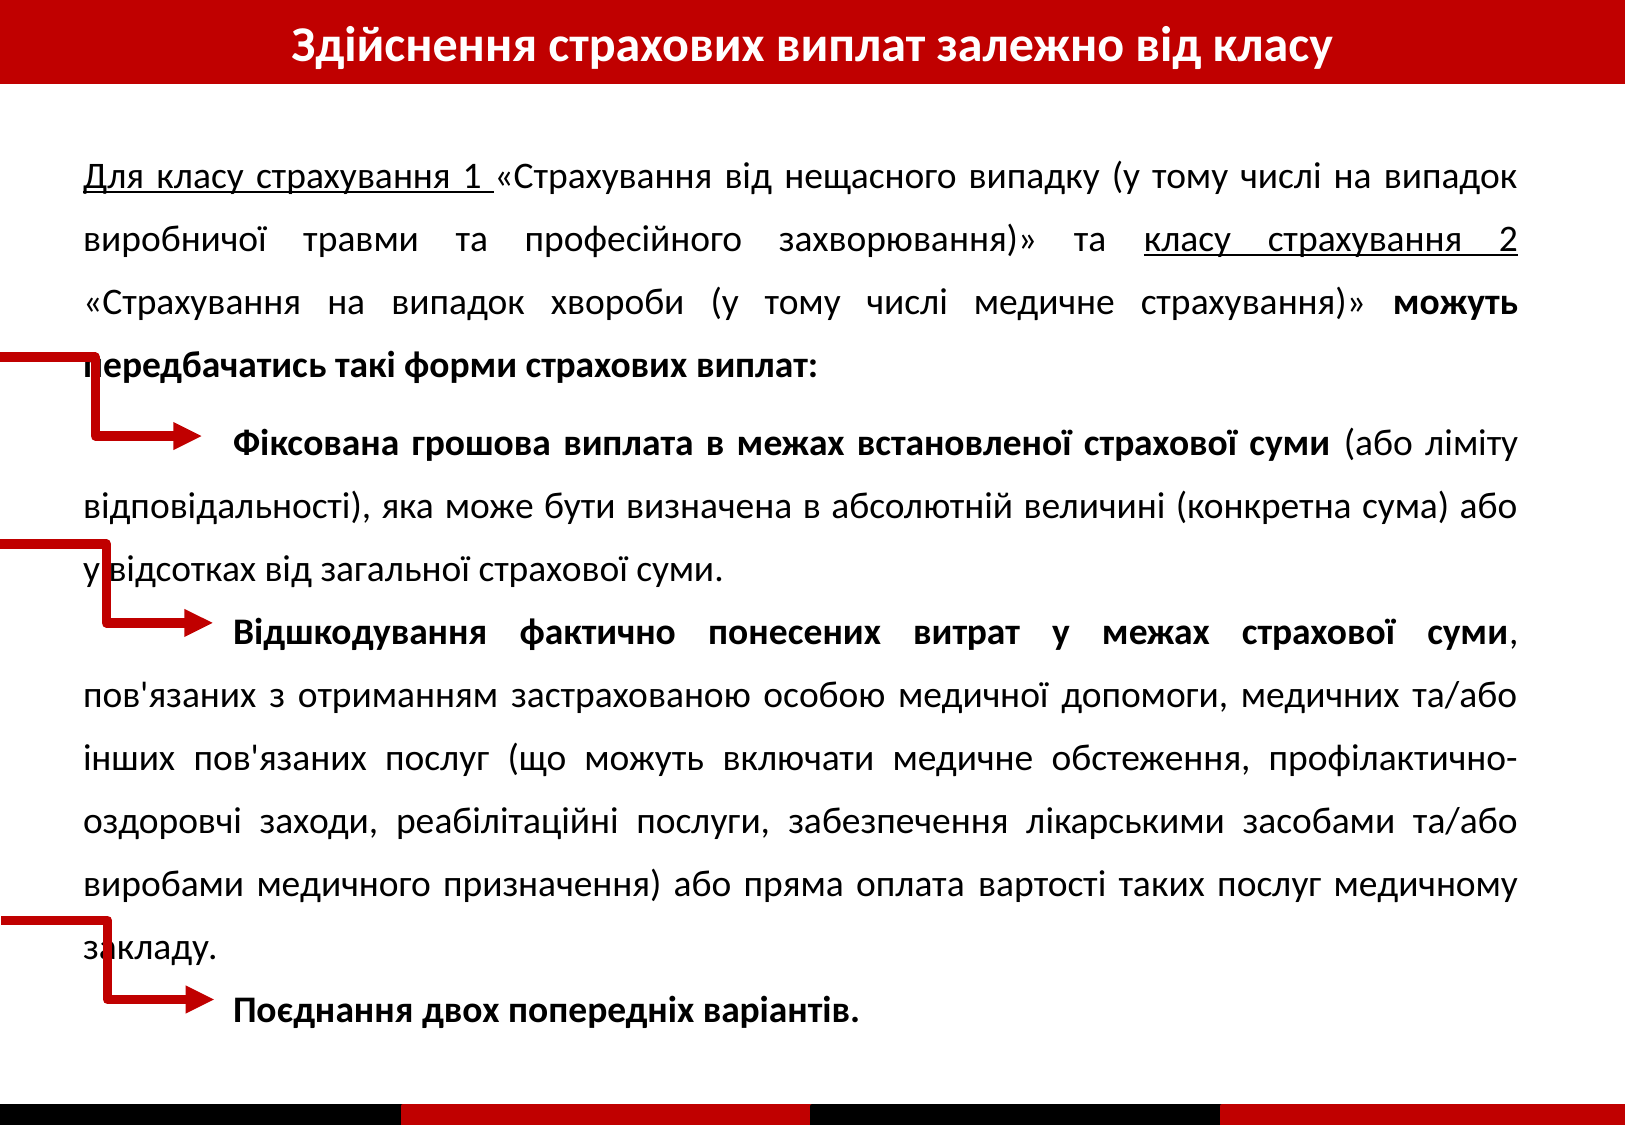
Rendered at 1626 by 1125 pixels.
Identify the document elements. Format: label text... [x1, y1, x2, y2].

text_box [0, 356, 202, 437]
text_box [0, 1105, 1625, 1125]
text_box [0, 543, 213, 624]
text_box Фіксована грошова виплата в межах встановленої страхової суми (або ліміту відповідальності), яка може бути визначена в абсолютній величині (конкретна сума) або у відсотках від загальної страхової суми. Відшкодування фактично понесених витрат у межах страхової суми, пов'язаних з отриманням застрахованою особою медичної допомоги, медичних та/або інших пов'язаних послуг (що можуть включати медичне обстеження, профілактично-оздоровчі заходи, реабілітаційні послуги, забезпечення лікарськими засобами та/або виробами медичного призначення) або пряма оплата вартості таких послуг медичному закладу. Поєднання двох попередніх варіантів. [68, 393, 1534, 1038]
text_box Здійснення страхових виплат залежно від класу [0, 0, 1625, 84]
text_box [0, 920, 215, 1000]
text_box Для класу страхування 1 «Страхування від нещасного випадку (у тому числі на випадок виробничої травми та професійного захворювання)» та класу страхування 2 «Страхування на випадок хвороби (у тому числі медичне страхування)» можуть передбачатись такі форми страхових виплат: [68, 125, 1534, 392]
